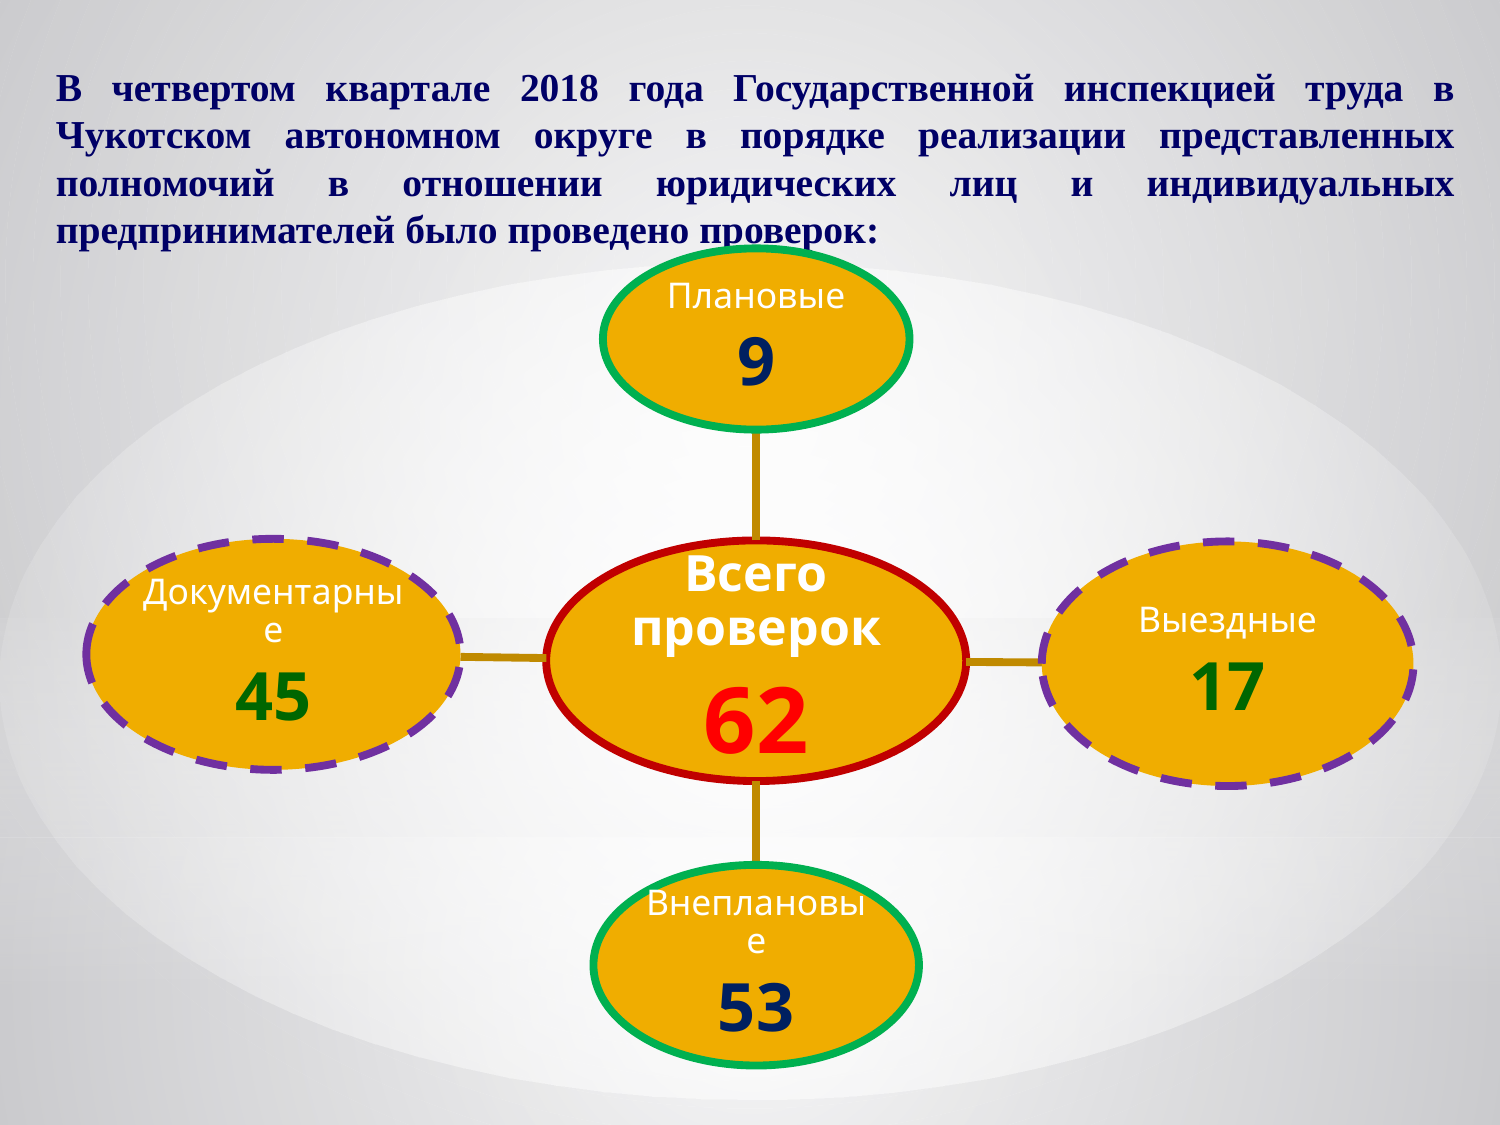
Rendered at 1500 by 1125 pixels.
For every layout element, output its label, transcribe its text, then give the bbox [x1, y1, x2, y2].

text_box В четвертом квартале 2018 года Государственной инспекцией труда в Чукотском автономном округе в порядке реализации представленных полномочий в отношении юридических лиц и индивидуальных предпринимателей было проведено проверок: [40, 54, 1471, 219]
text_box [40, 219, 1471, 1094]
